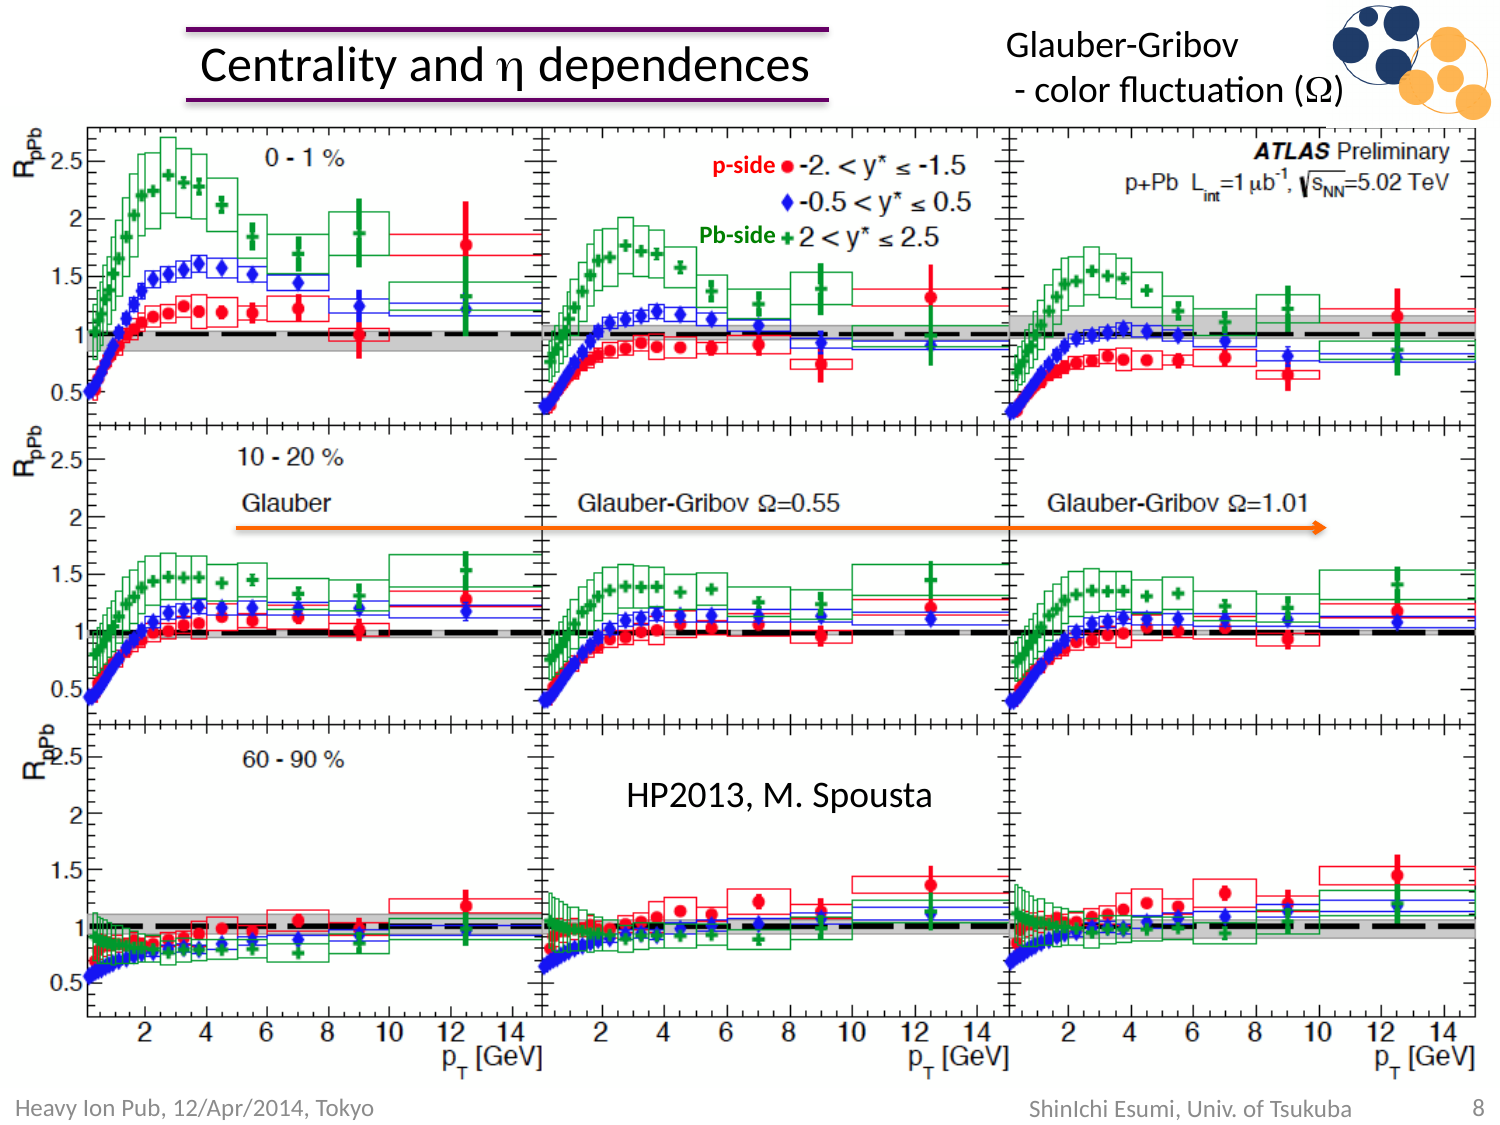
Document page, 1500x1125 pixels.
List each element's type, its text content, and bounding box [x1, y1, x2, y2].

picture [0, 0, 1500, 1088]
slide_number Heavy Ion Pub, 12/Apr/2014, Tokyo [0, 1095, 405, 1125]
text_box Glauber-Gribov - color fluctuation (W) [991, 12, 1321, 105]
text_box Centrality and h dependences [185, 39, 829, 97]
slide_number 8 [1402, 1095, 1500, 1125]
footer ShinIchi Esumi, Univ. of Tsukuba [1001, 1096, 1381, 1125]
